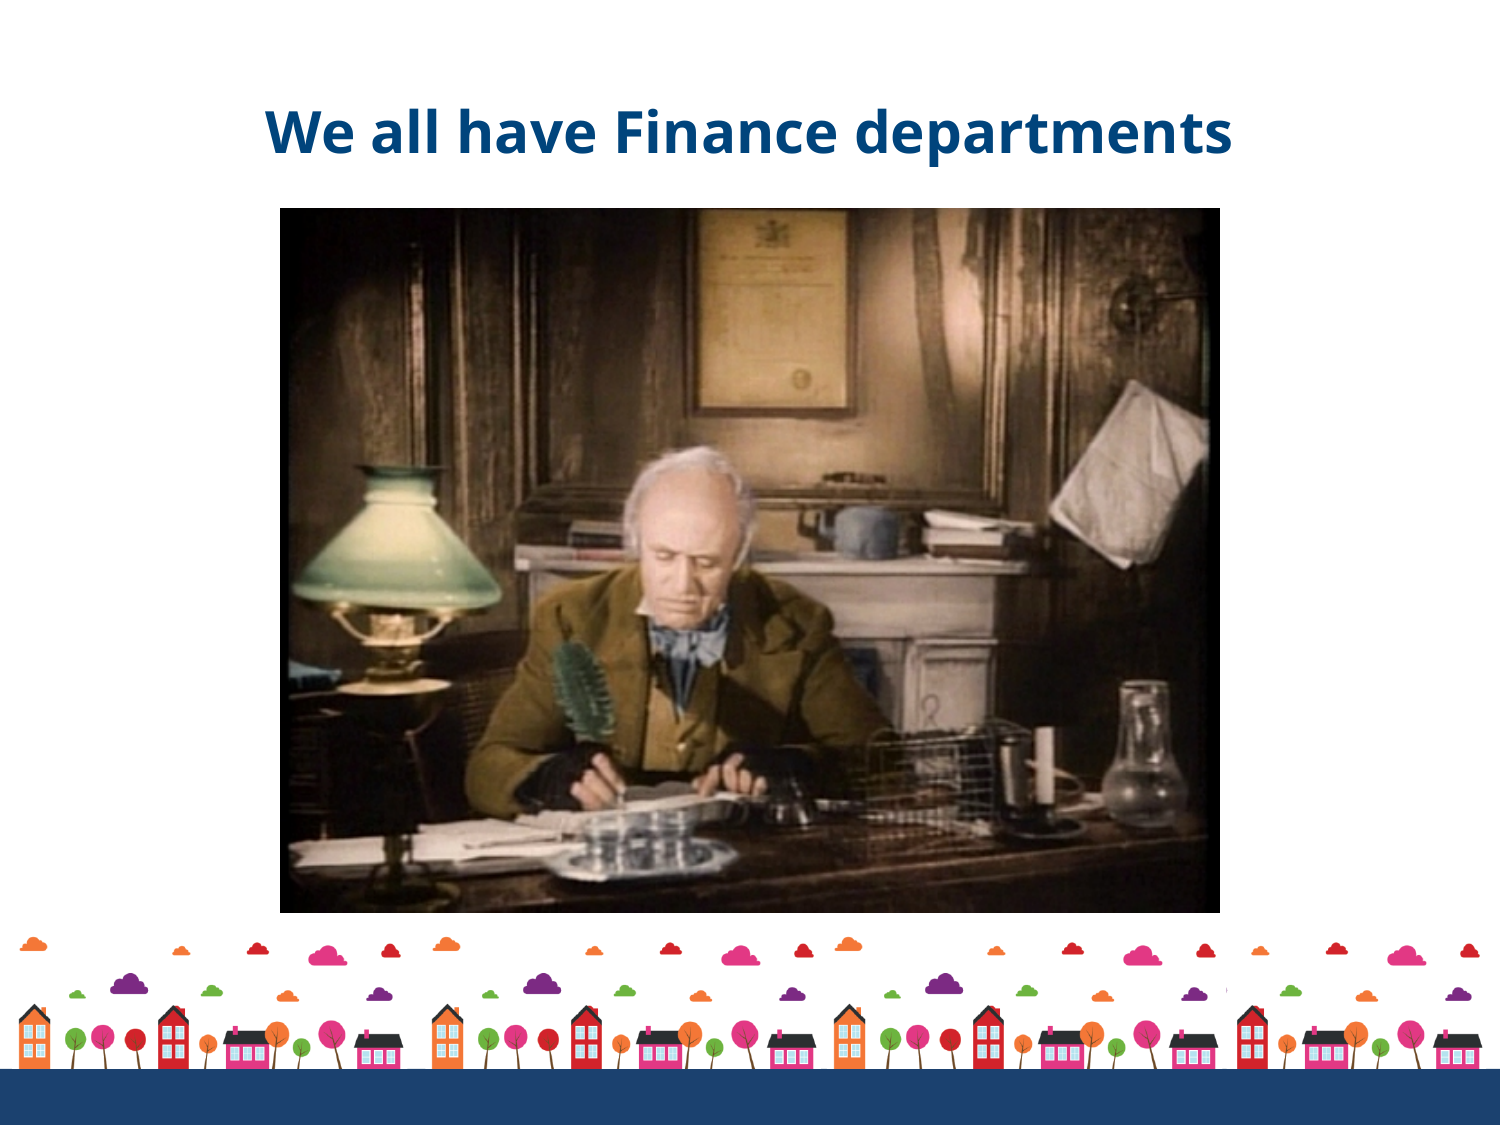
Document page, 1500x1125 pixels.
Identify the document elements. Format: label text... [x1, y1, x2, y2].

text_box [0, 933, 1500, 1125]
title We all have Finance departments [74, 36, 1425, 224]
picture [279, 207, 1220, 913]
